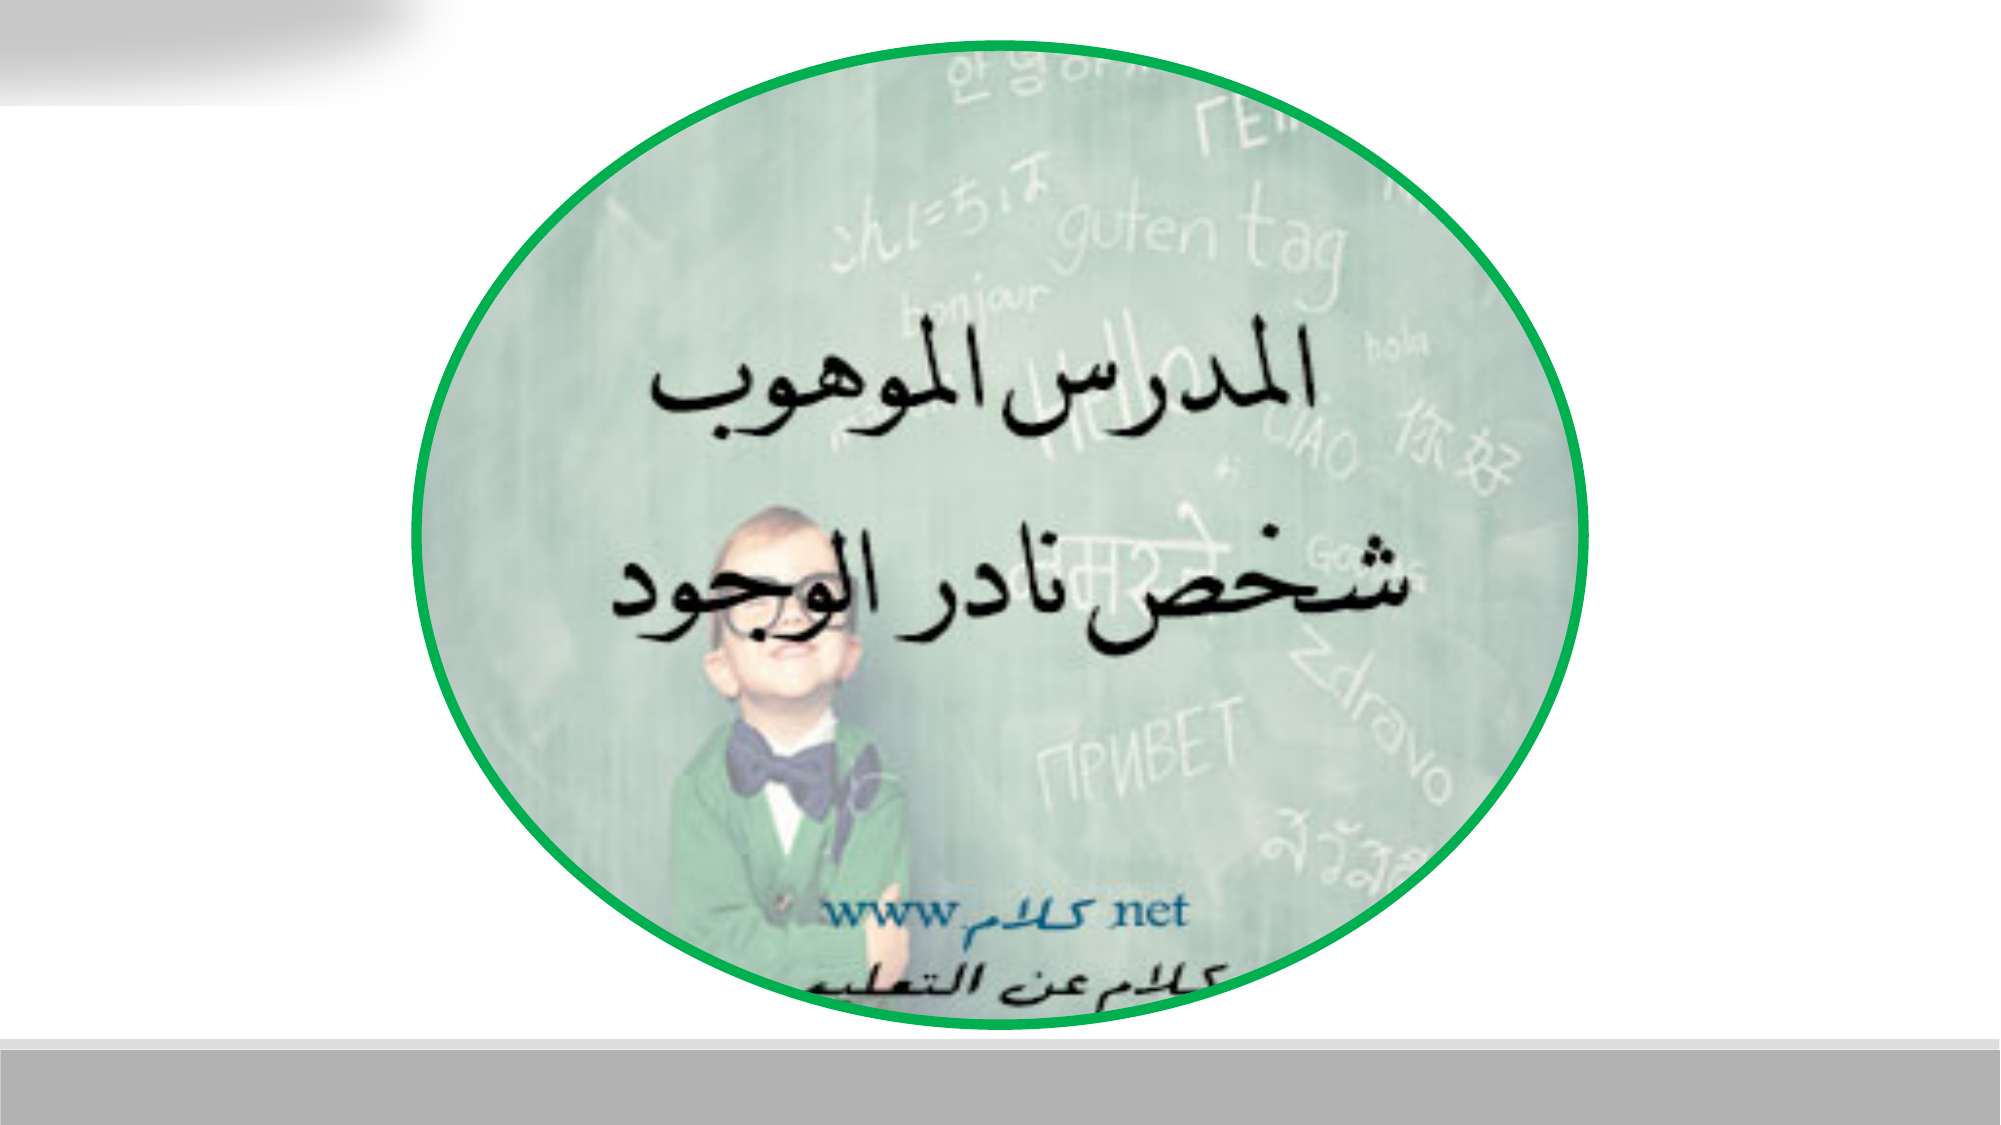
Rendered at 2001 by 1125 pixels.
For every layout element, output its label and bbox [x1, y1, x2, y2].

picture [415, 45, 1585, 1026]
